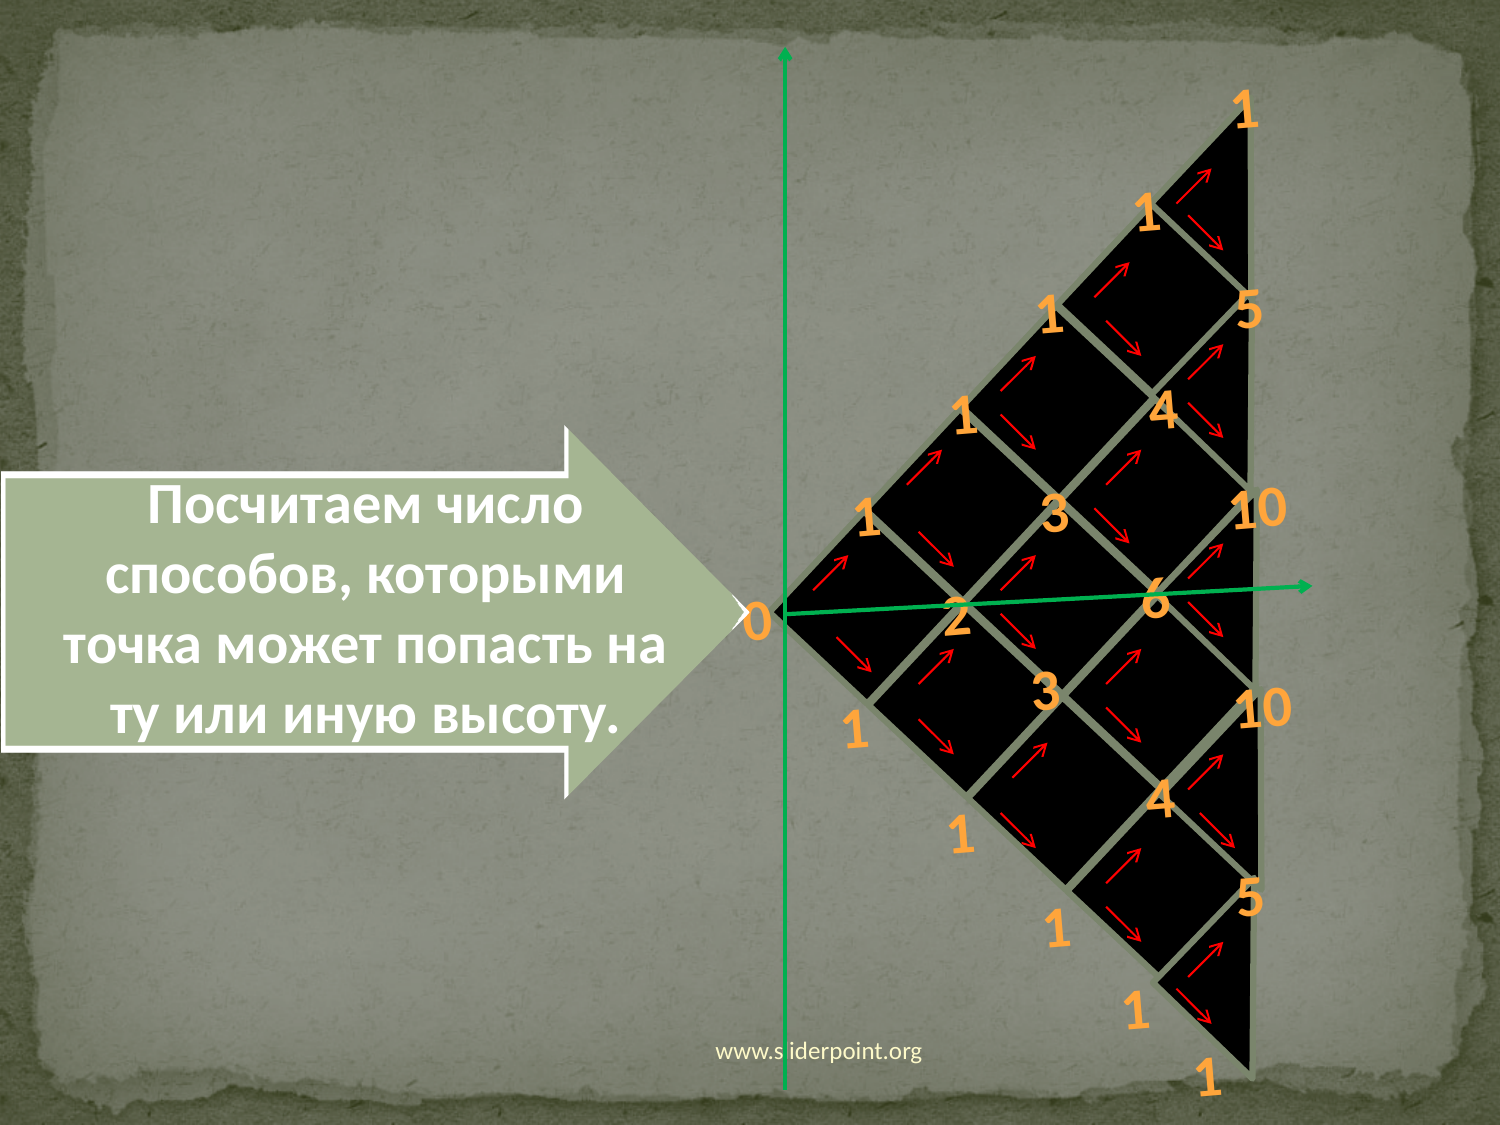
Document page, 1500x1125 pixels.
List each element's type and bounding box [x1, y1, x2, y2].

text_box [2, 2, 749, 1125]
text_box [758, 49, 1437, 1123]
